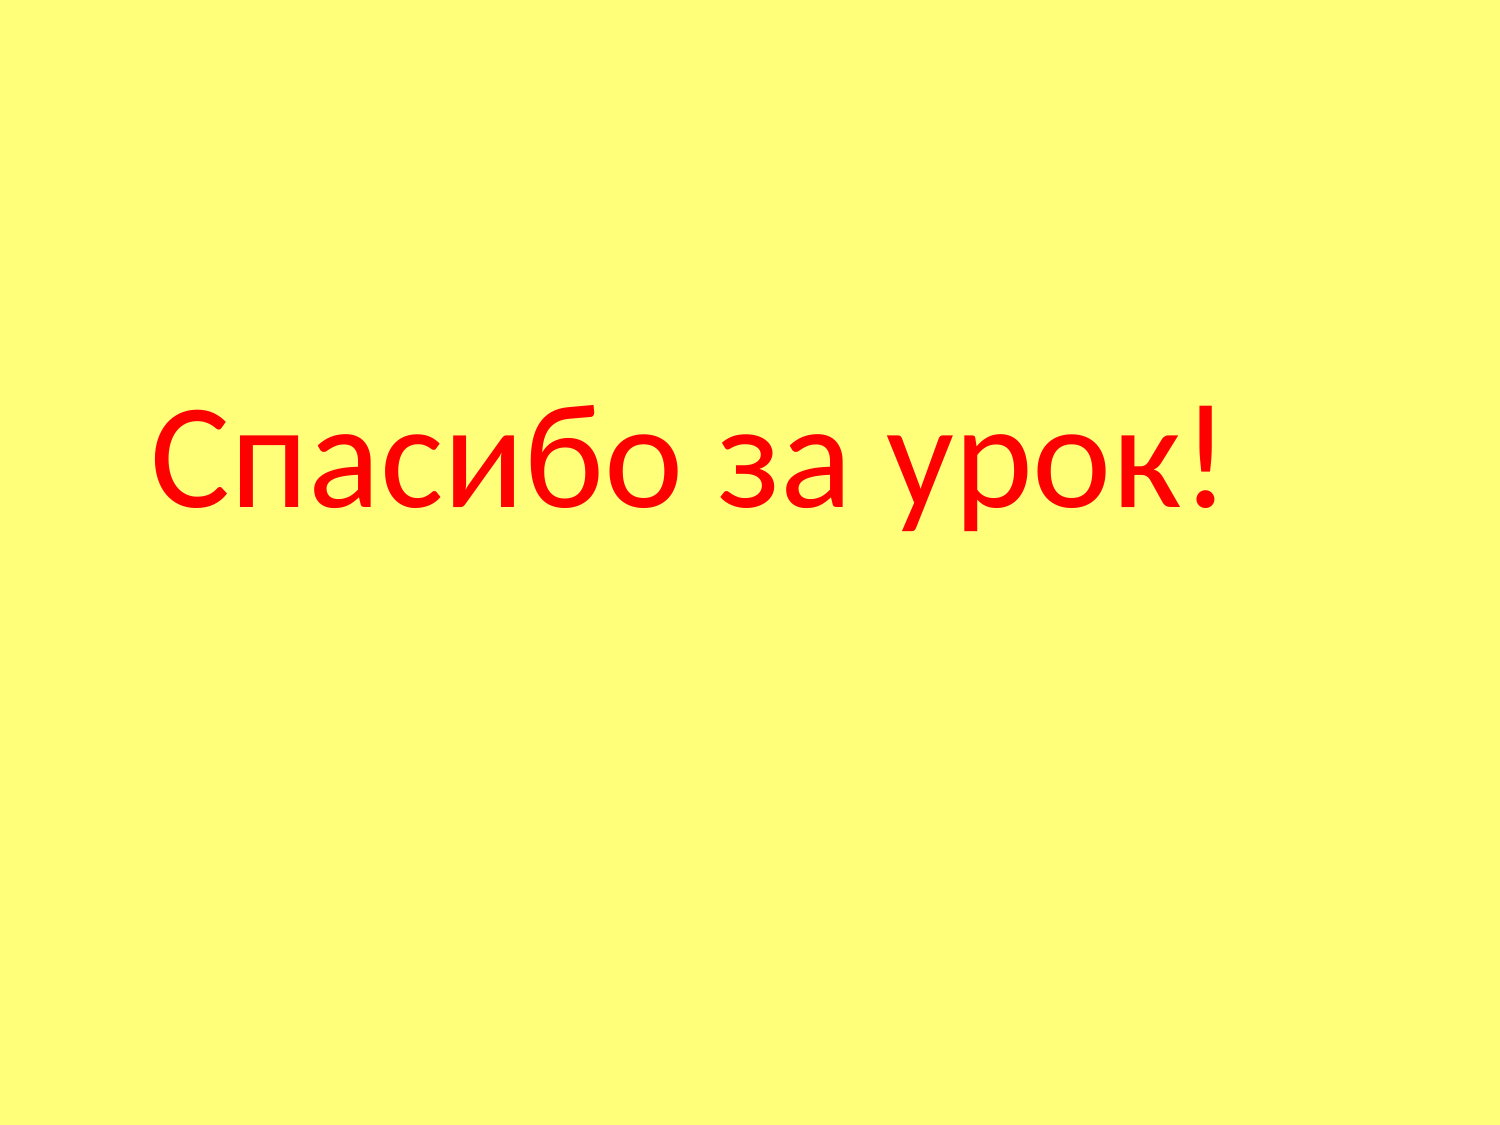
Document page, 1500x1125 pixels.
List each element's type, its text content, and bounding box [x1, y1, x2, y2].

text_box Спасибо за урок! [29, 350, 1353, 546]
